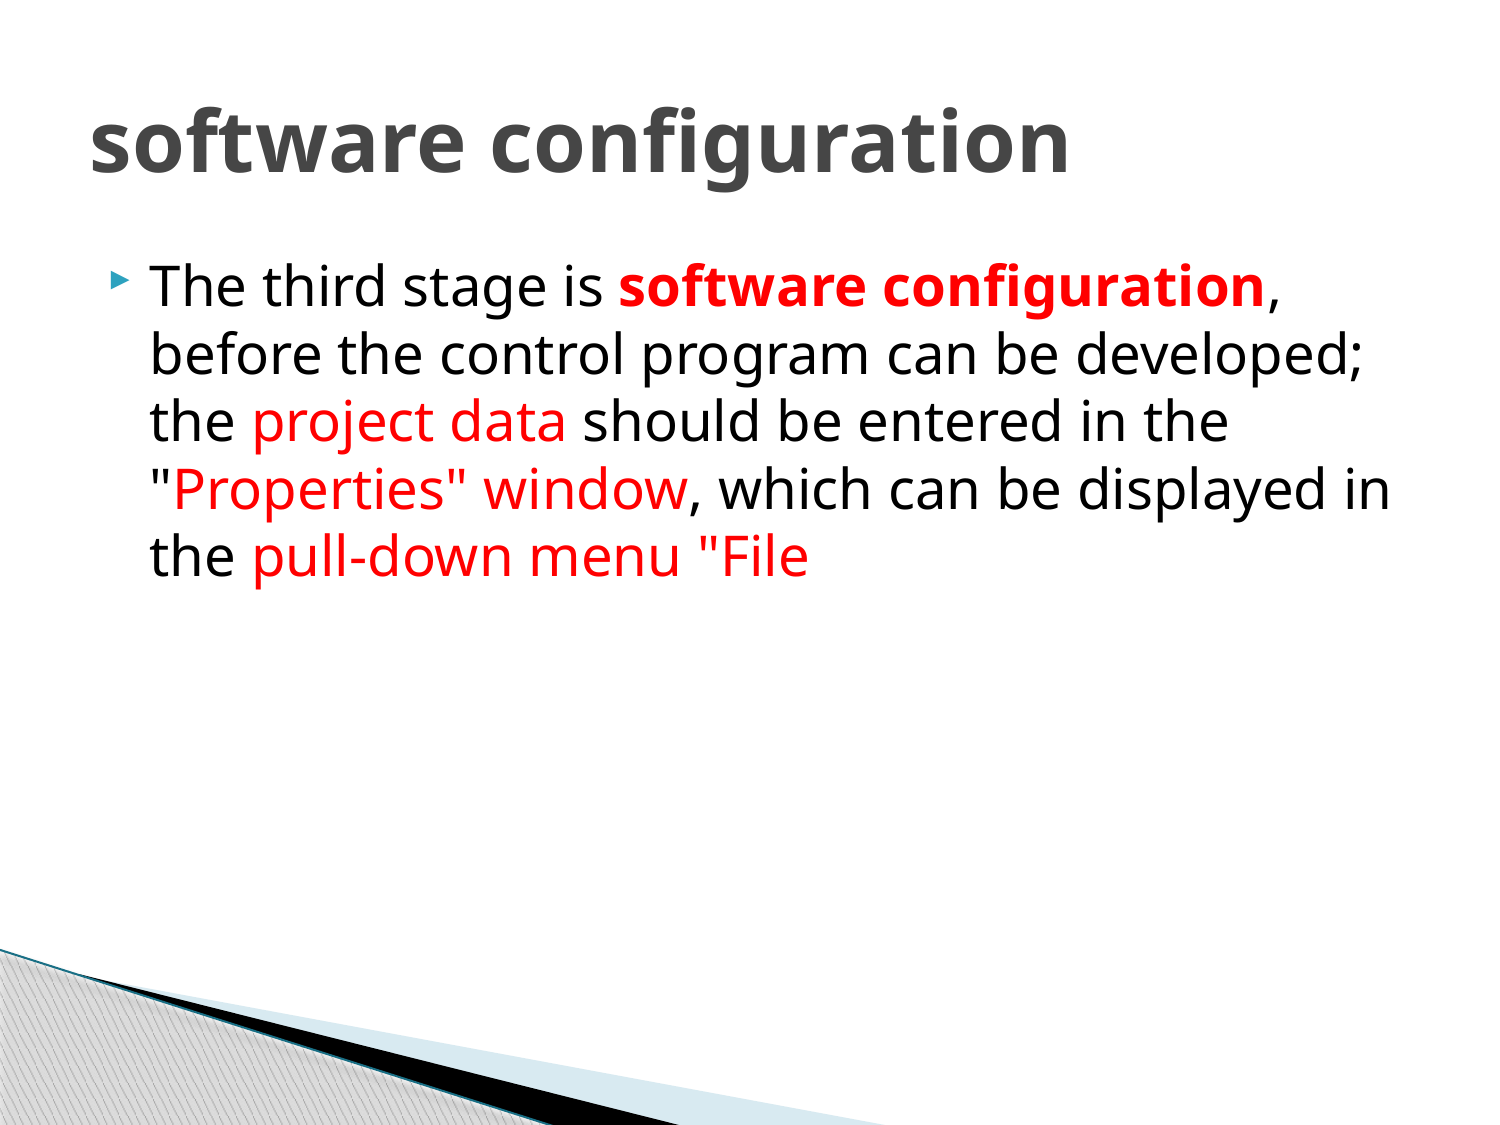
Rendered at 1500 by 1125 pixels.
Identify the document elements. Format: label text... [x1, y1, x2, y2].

list The third stage is software configuration, before the control program can be developed; the project data should be entered in the "Properties" window, which can be displayed in the pull-down menu "File [75, 243, 1425, 986]
title software configuration [75, 45, 1425, 233]
